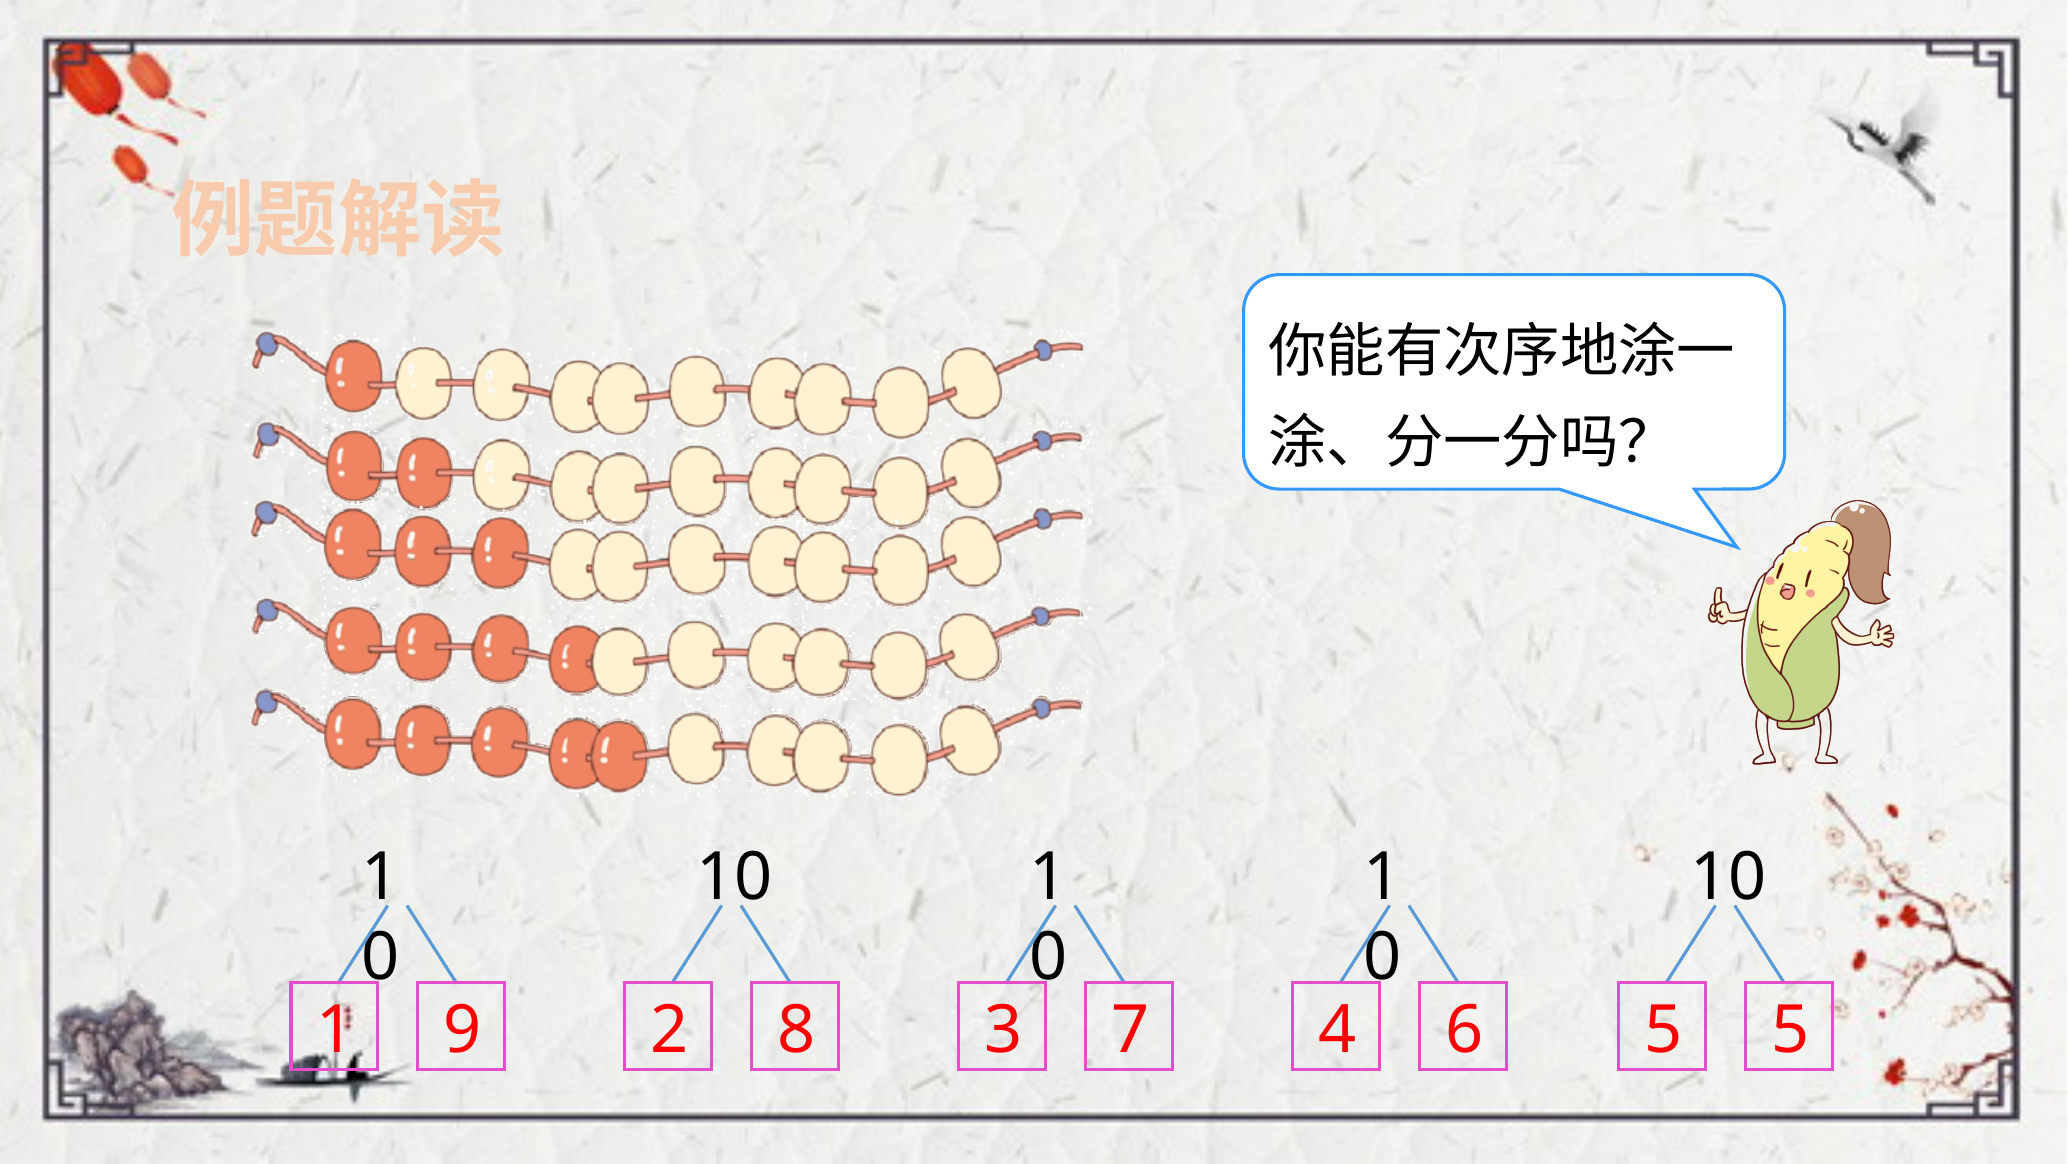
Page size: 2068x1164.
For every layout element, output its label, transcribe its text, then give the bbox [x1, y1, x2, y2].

text_box 9 [428, 978, 513, 1073]
text_box 例题解读 [156, 158, 520, 274]
text_box 6 [1430, 978, 1515, 1073]
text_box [290, 825, 505, 1070]
text_box 7 [1096, 978, 1181, 1073]
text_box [1292, 825, 1507, 1070]
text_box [958, 825, 1173, 1070]
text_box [1618, 825, 1833, 1070]
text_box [1243, 274, 1911, 774]
picture [0, 0, 2068, 1164]
text_box 5 [1756, 978, 1841, 1073]
text_box 8 [762, 978, 847, 1073]
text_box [624, 825, 839, 1070]
